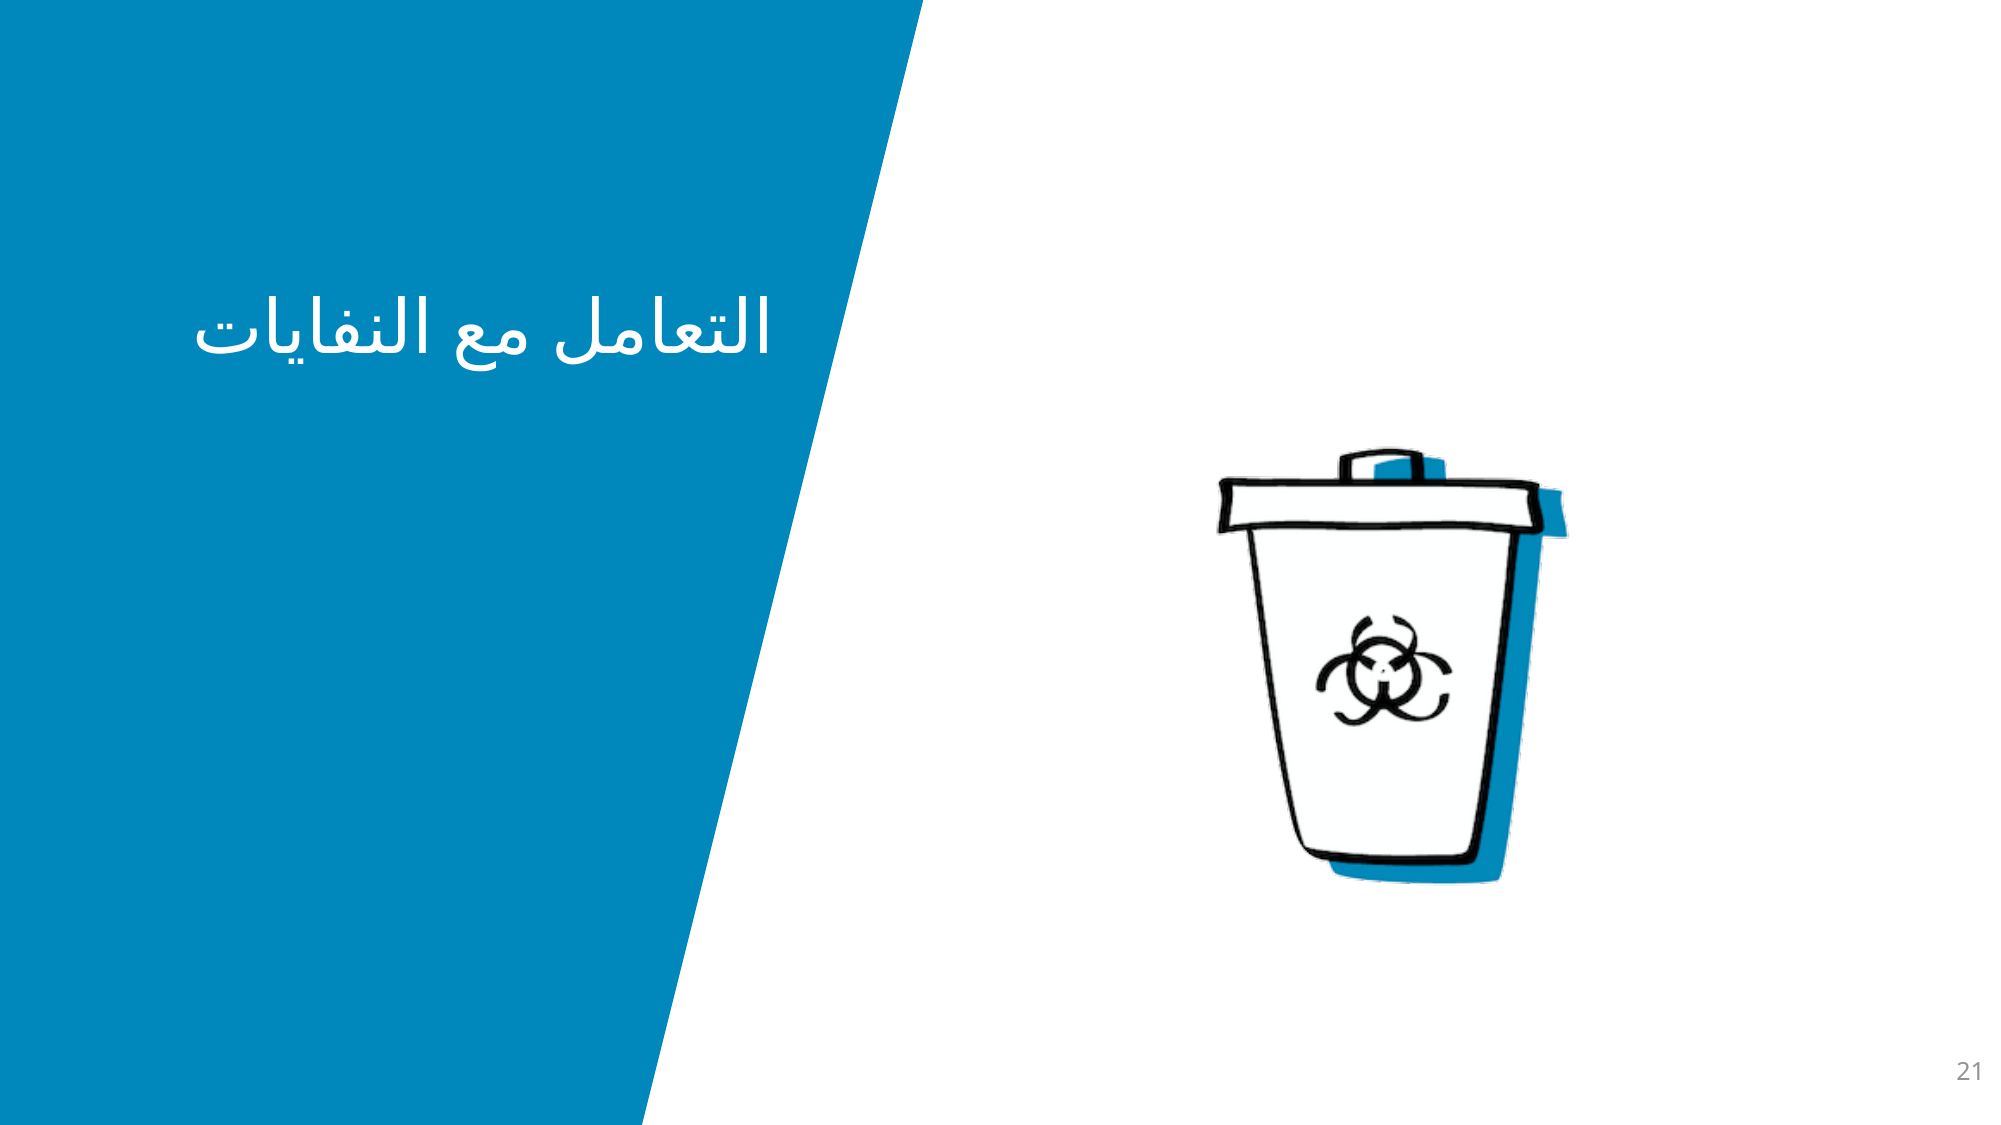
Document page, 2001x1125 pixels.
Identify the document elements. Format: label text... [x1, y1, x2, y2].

picture [1126, 368, 1826, 1010]
title التعامل مع النفايات [136, 0, 775, 371]
slide_number 21 [1550, 1042, 2000, 1103]
